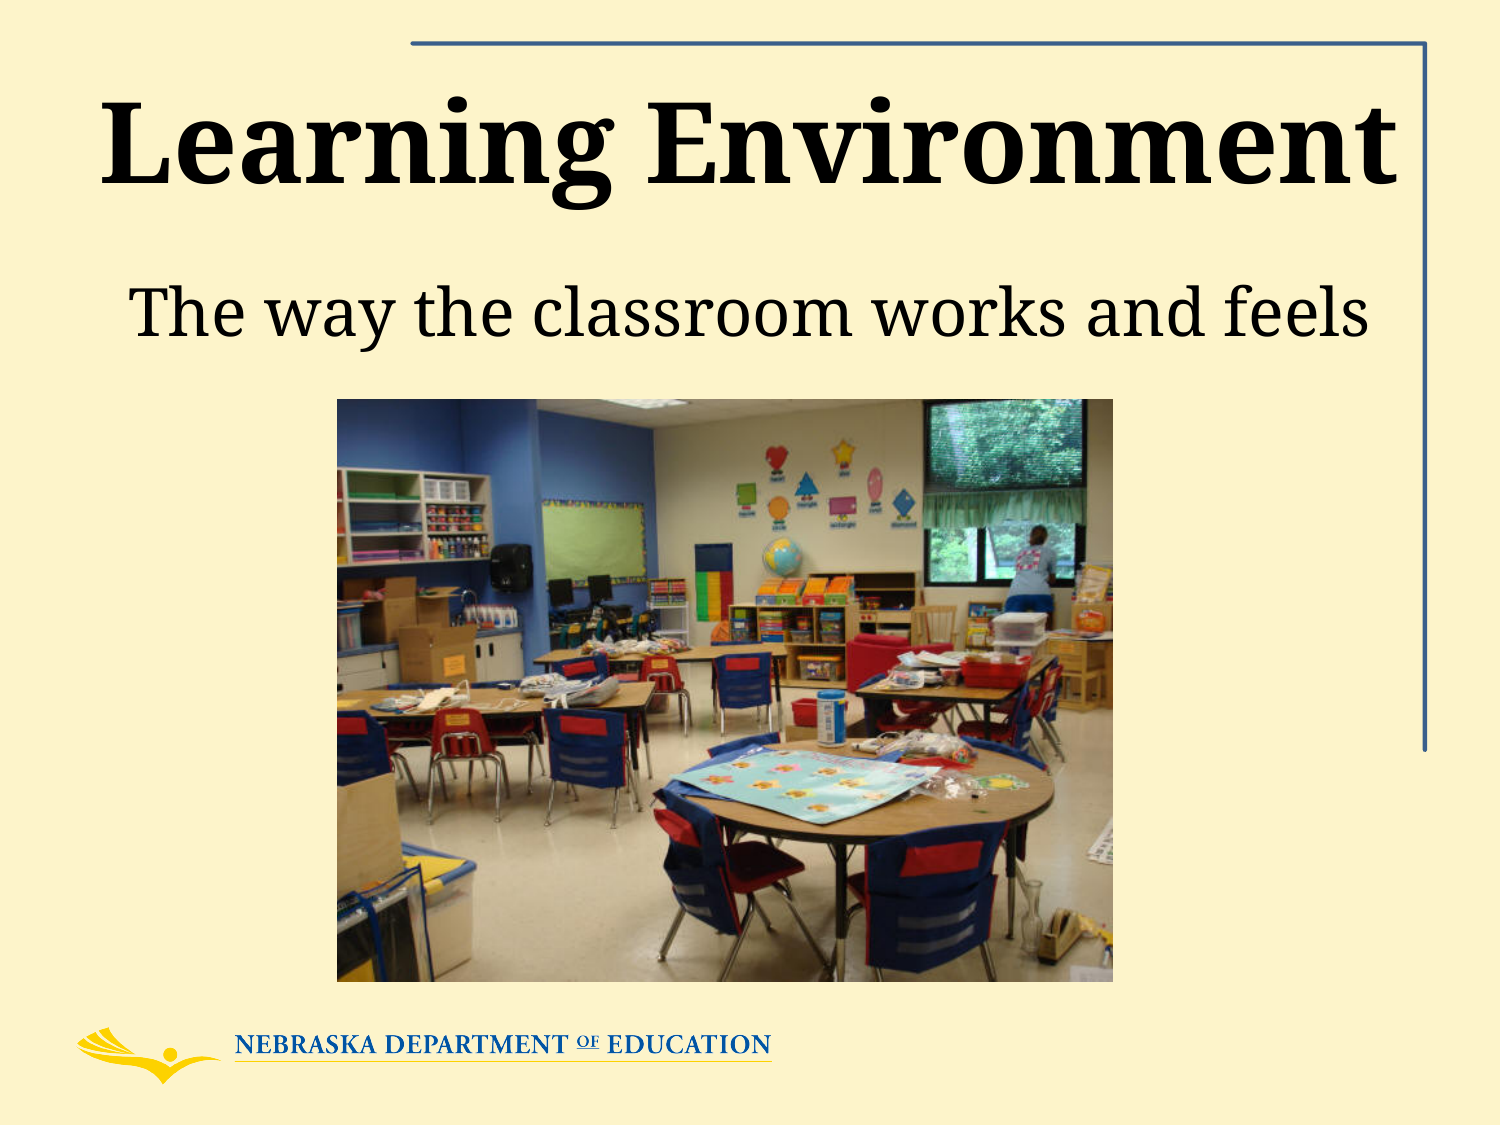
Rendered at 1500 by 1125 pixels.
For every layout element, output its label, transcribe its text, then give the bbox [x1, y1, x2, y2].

list The way the classroom works and feels [75, 262, 1425, 1005]
title Learning Environment [75, 45, 1425, 233]
picture [75, 1024, 800, 1094]
picture [337, 399, 1113, 982]
